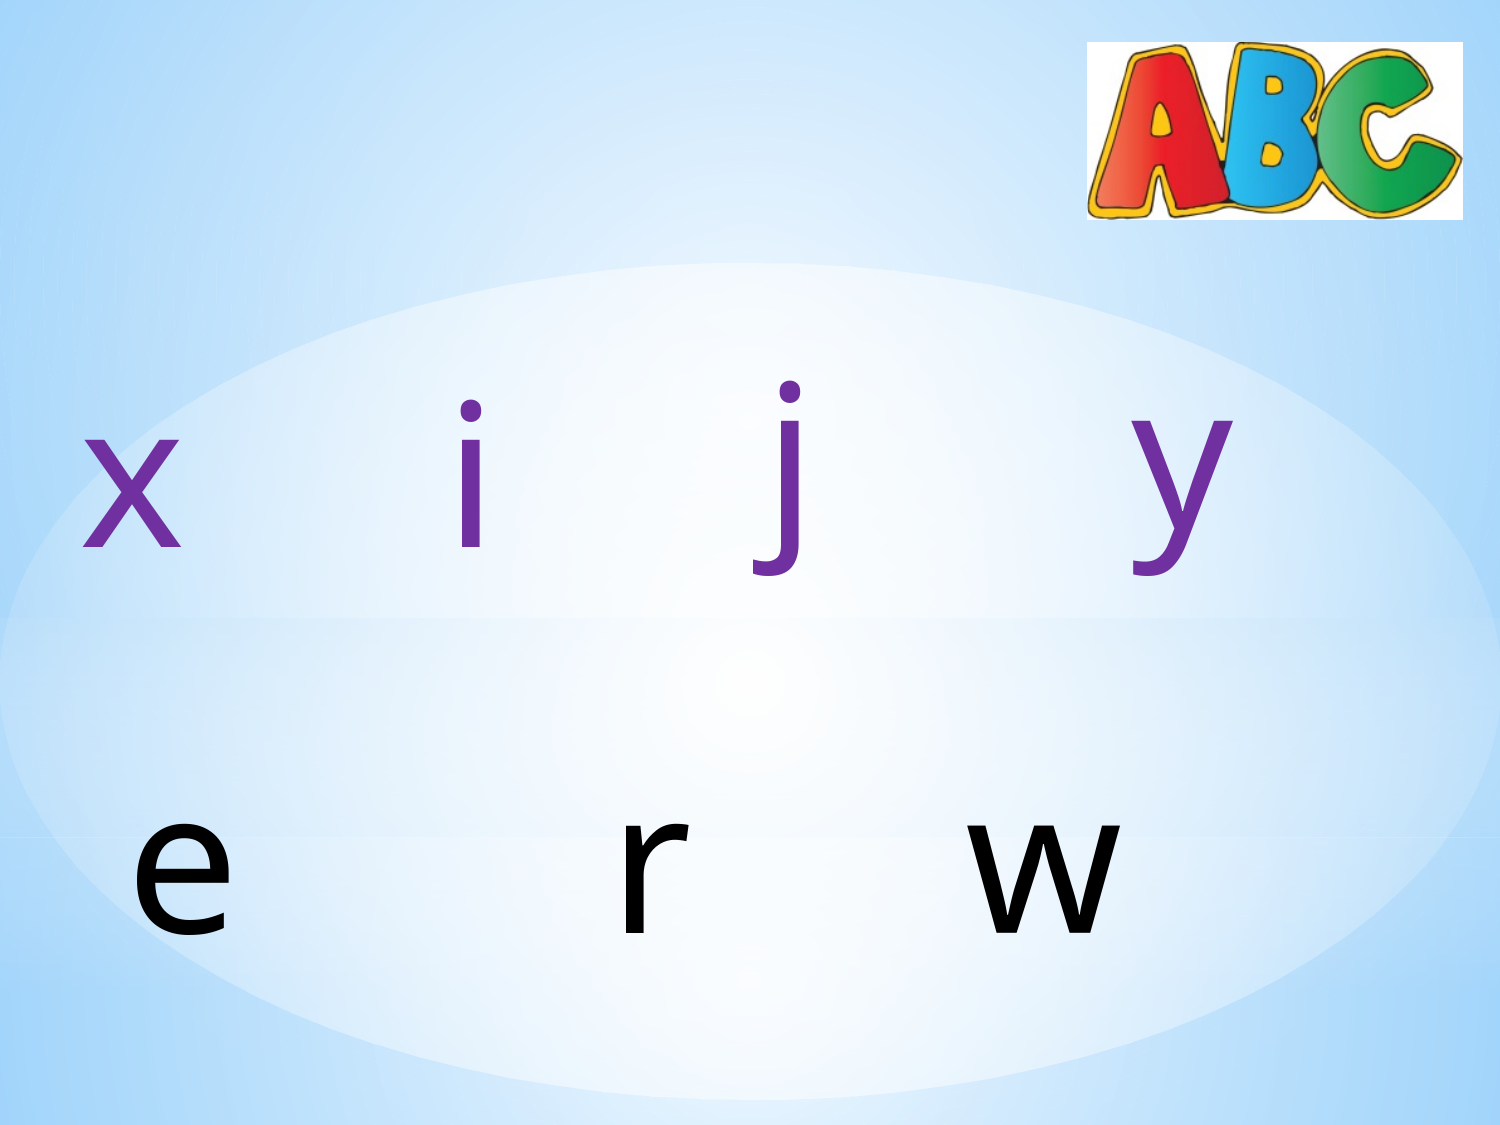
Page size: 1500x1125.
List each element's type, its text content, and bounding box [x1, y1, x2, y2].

text_box i [430, 340, 626, 596]
text_box y [1116, 321, 1282, 576]
text_box r [595, 726, 773, 982]
text_box j [750, 321, 1034, 576]
picture [1087, 42, 1464, 220]
text_box w [950, 726, 1134, 982]
text_box x [64, 340, 278, 596]
text_box e [112, 726, 296, 982]
